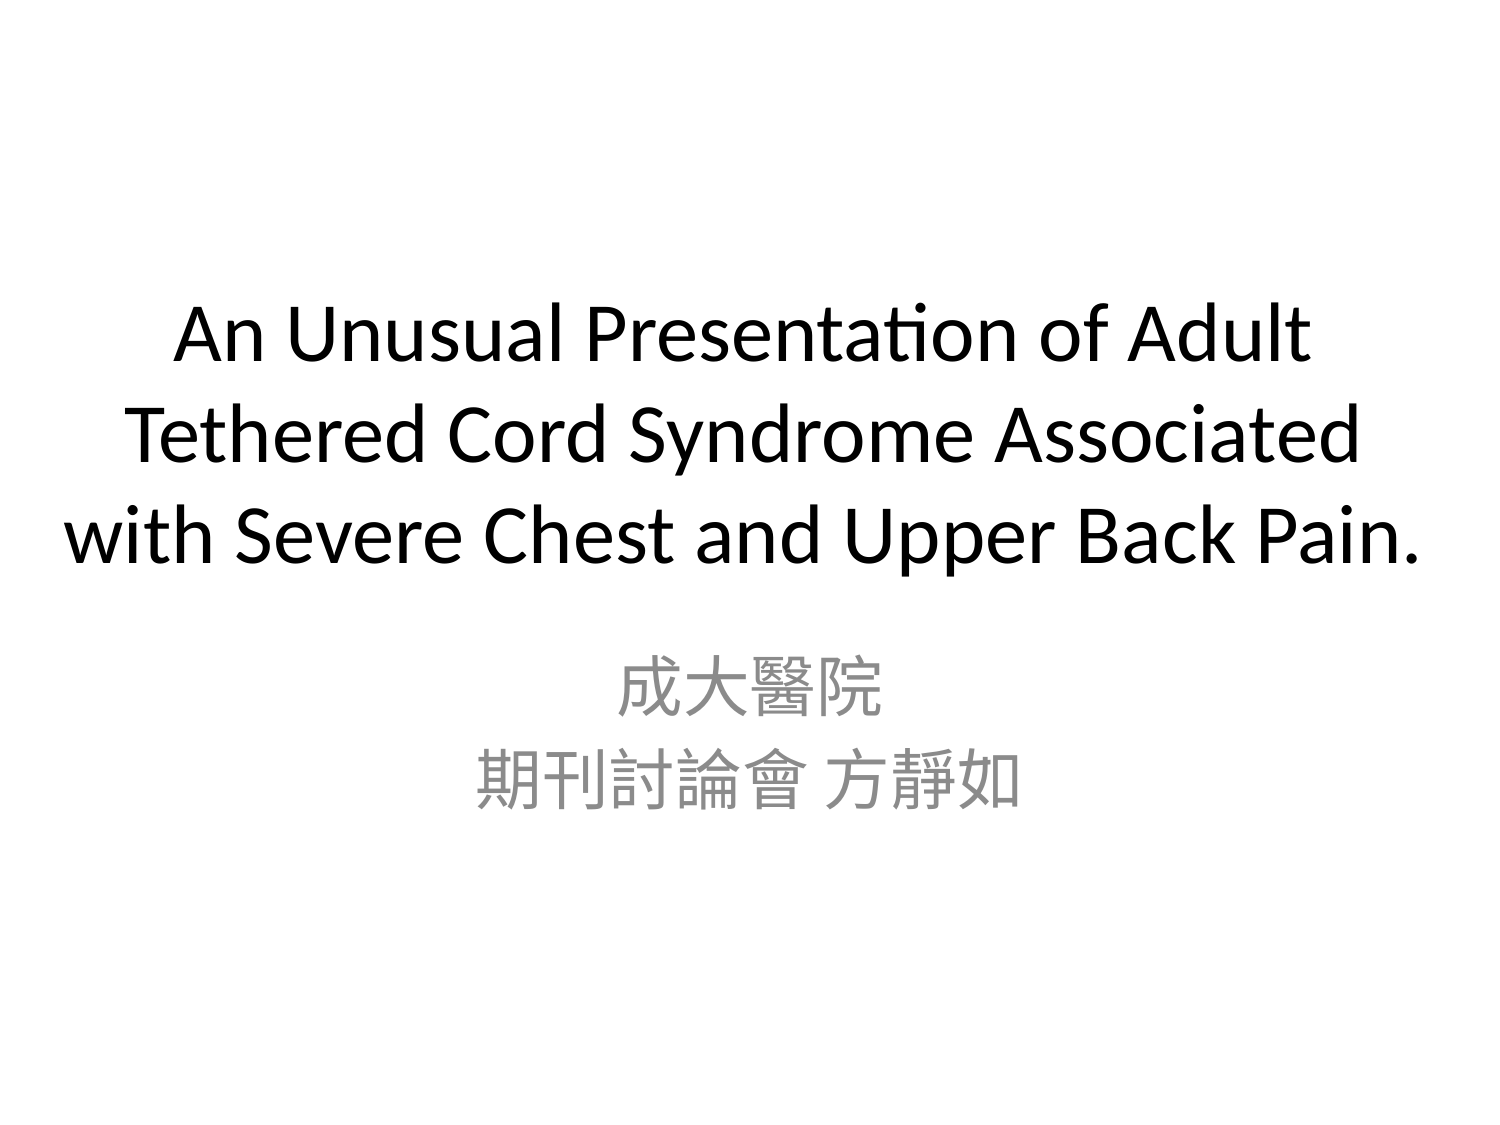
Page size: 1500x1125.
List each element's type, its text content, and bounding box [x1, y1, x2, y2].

subtitle 成大醫院 期刊討論會 方靜如 [225, 637, 1275, 925]
title An Unusual Presentation of Adult Tethered Cord Syndrome Associated with Severe Chest and Upper Back Pain. [41, 267, 1447, 591]
